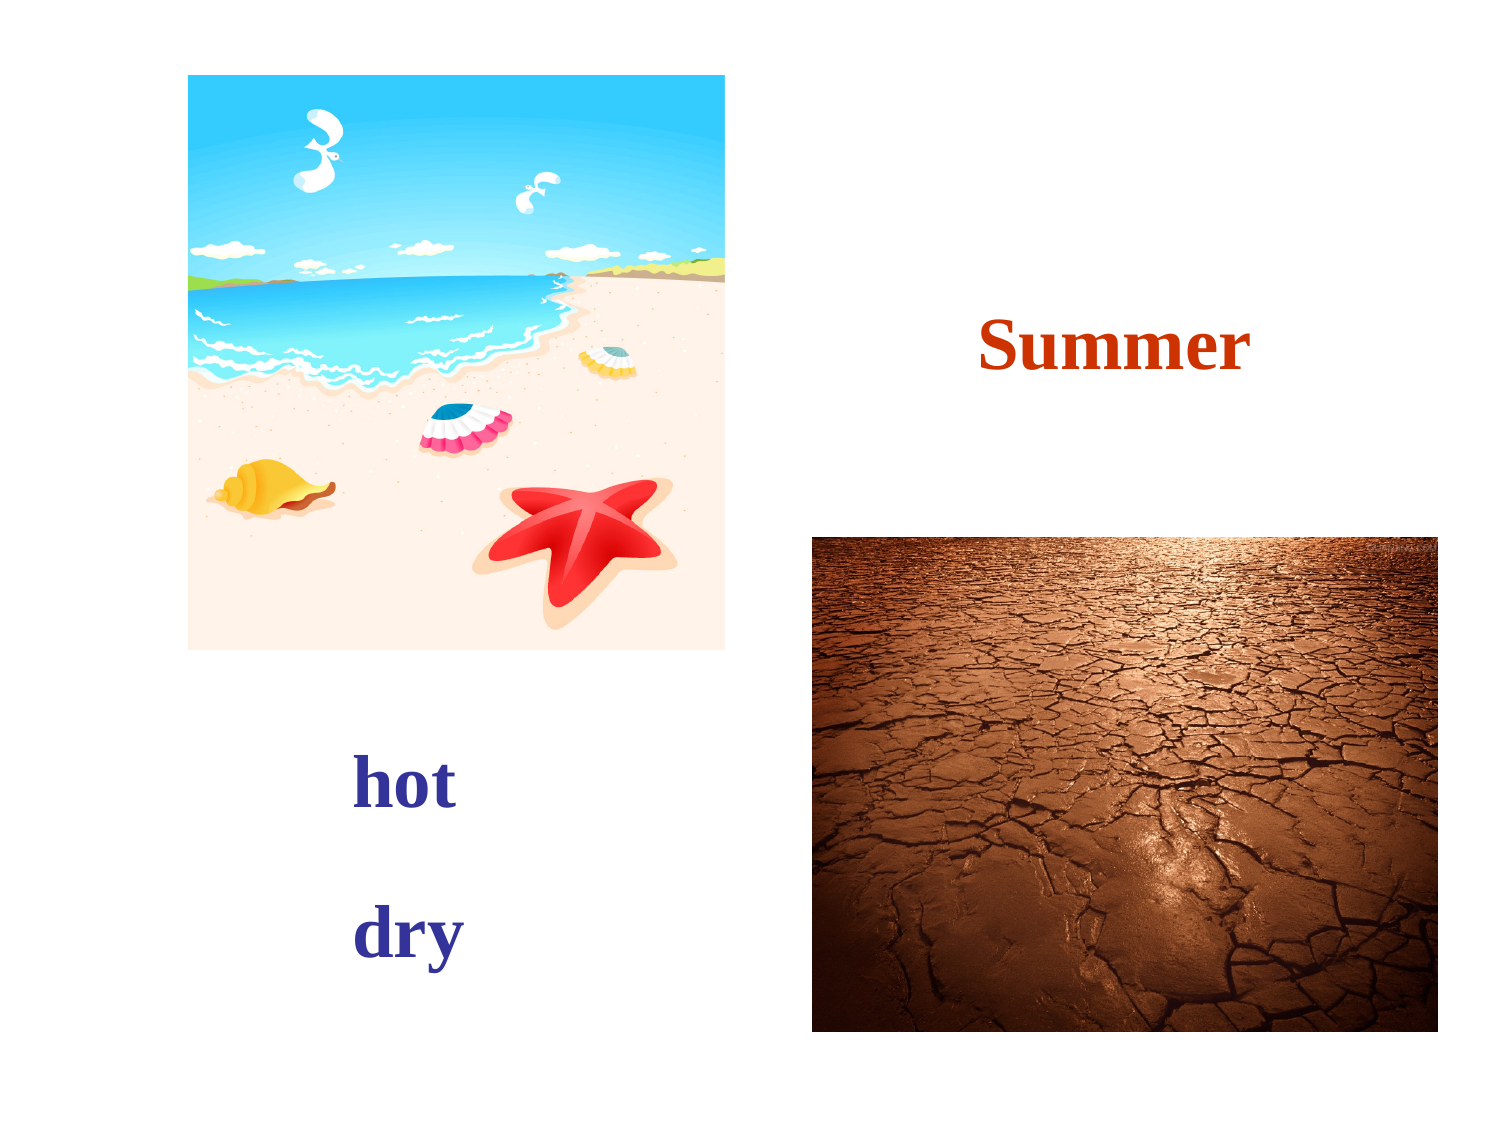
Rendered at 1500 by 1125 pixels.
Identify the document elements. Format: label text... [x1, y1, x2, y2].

text_box hot [337, 724, 538, 830]
picture [812, 537, 1438, 1032]
picture [187, 74, 726, 651]
text_box dry [337, 874, 807, 980]
text_box Summer [962, 287, 1325, 393]
